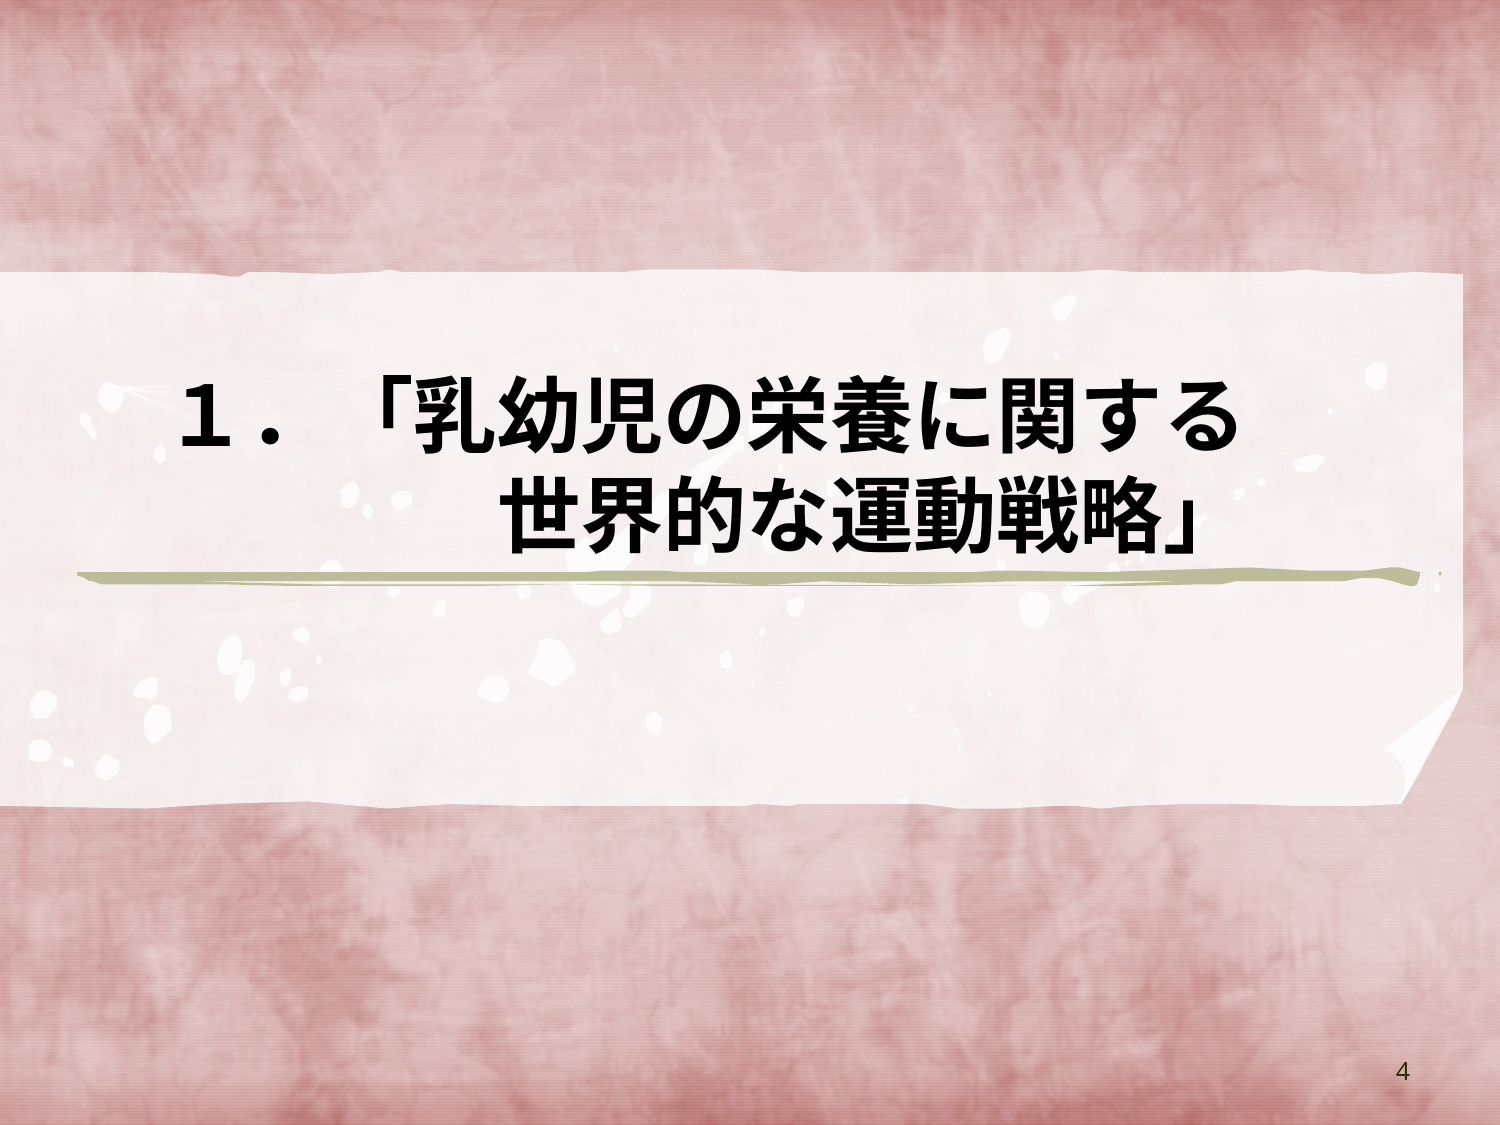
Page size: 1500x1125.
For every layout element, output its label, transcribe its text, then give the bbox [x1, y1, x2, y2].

slide_number 4 [1074, 1042, 1425, 1103]
title １．「乳幼児の栄養に関する 世界的な運動戦略」 [46, 351, 1365, 575]
